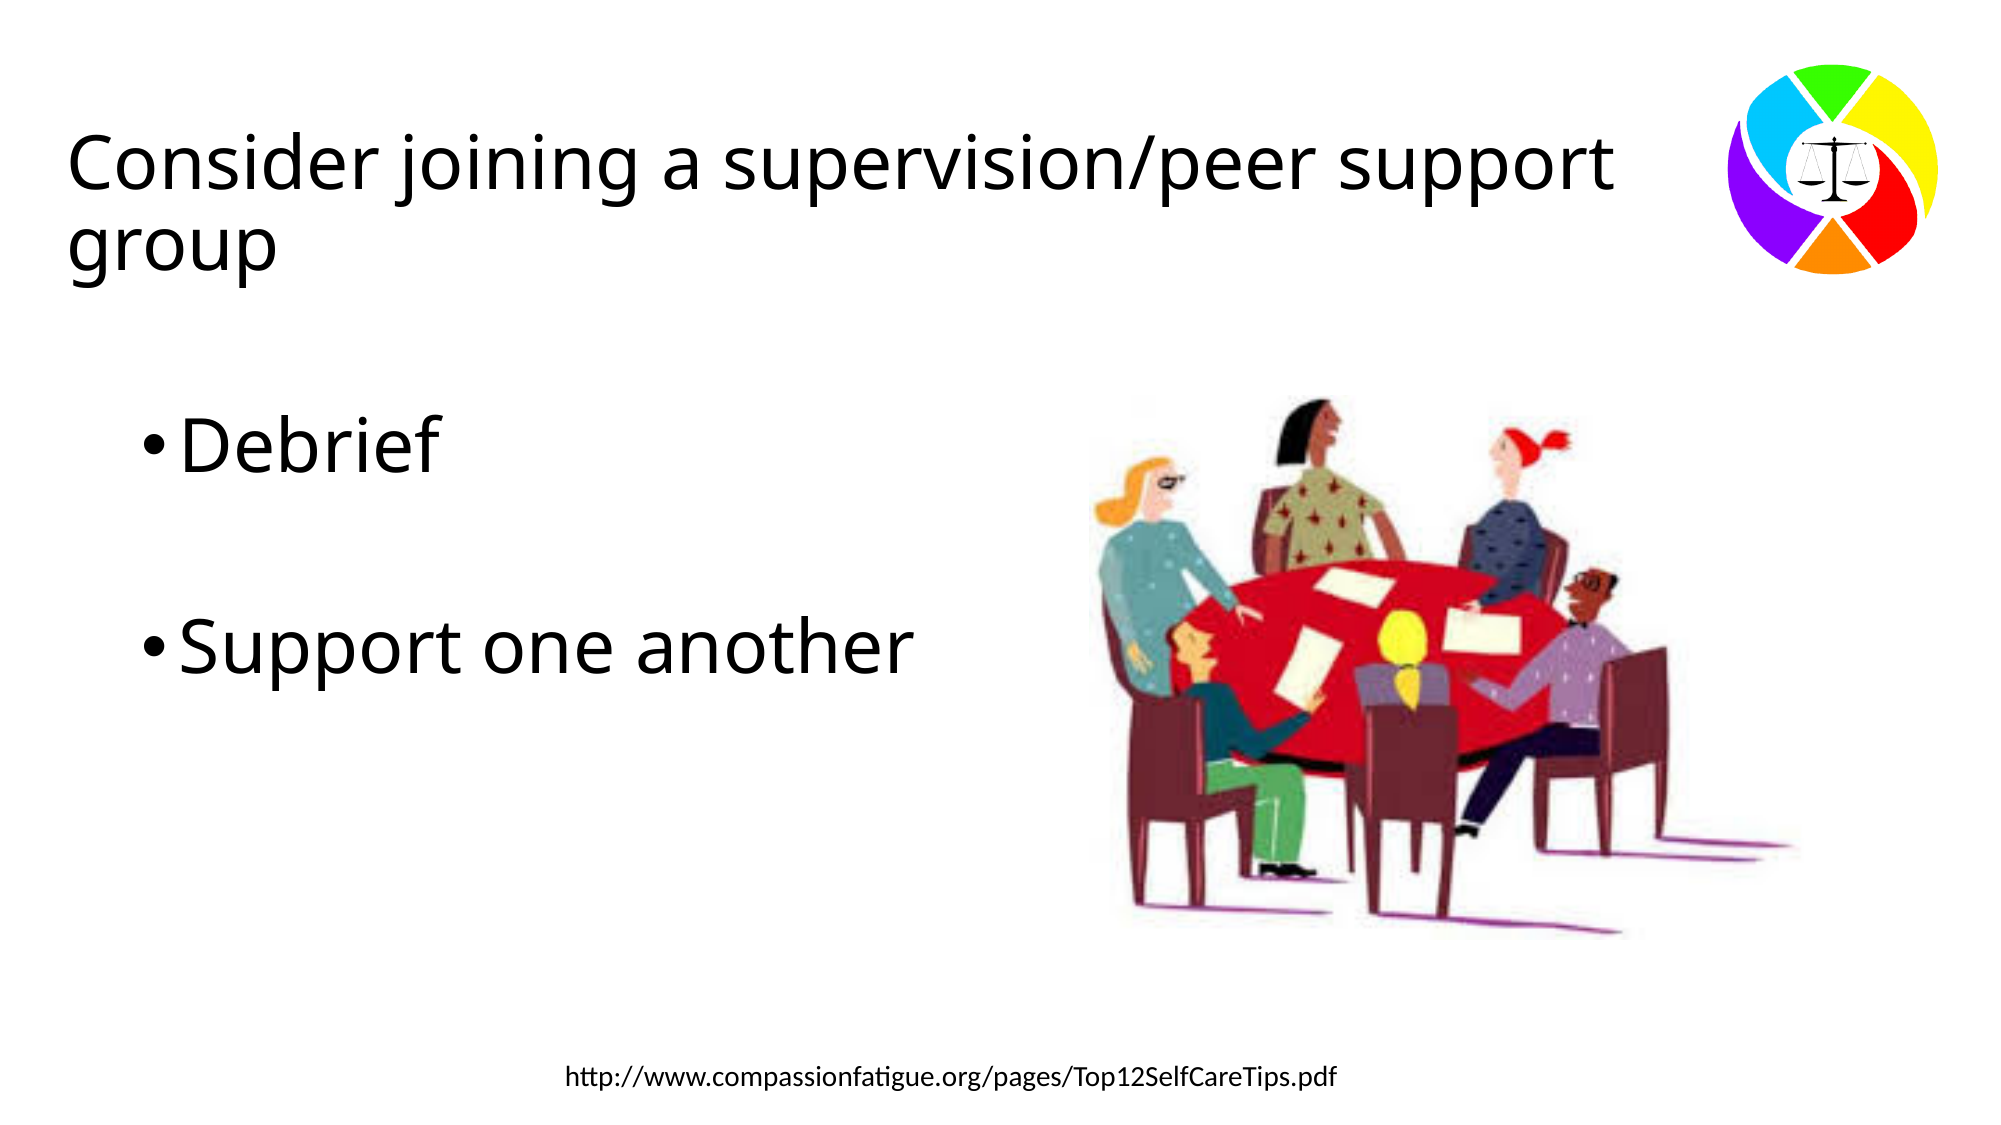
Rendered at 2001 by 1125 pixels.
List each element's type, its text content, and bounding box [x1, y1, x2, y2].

picture [1089, 395, 1804, 940]
picture [1694, 29, 1973, 308]
text_box http://www.compassionfatigue.org/pages/Top12SelfCareTips.pdf [549, 1049, 1575, 1100]
list Consider joining a supervision/peer support group Debrief Support one another [51, 117, 1707, 1014]
